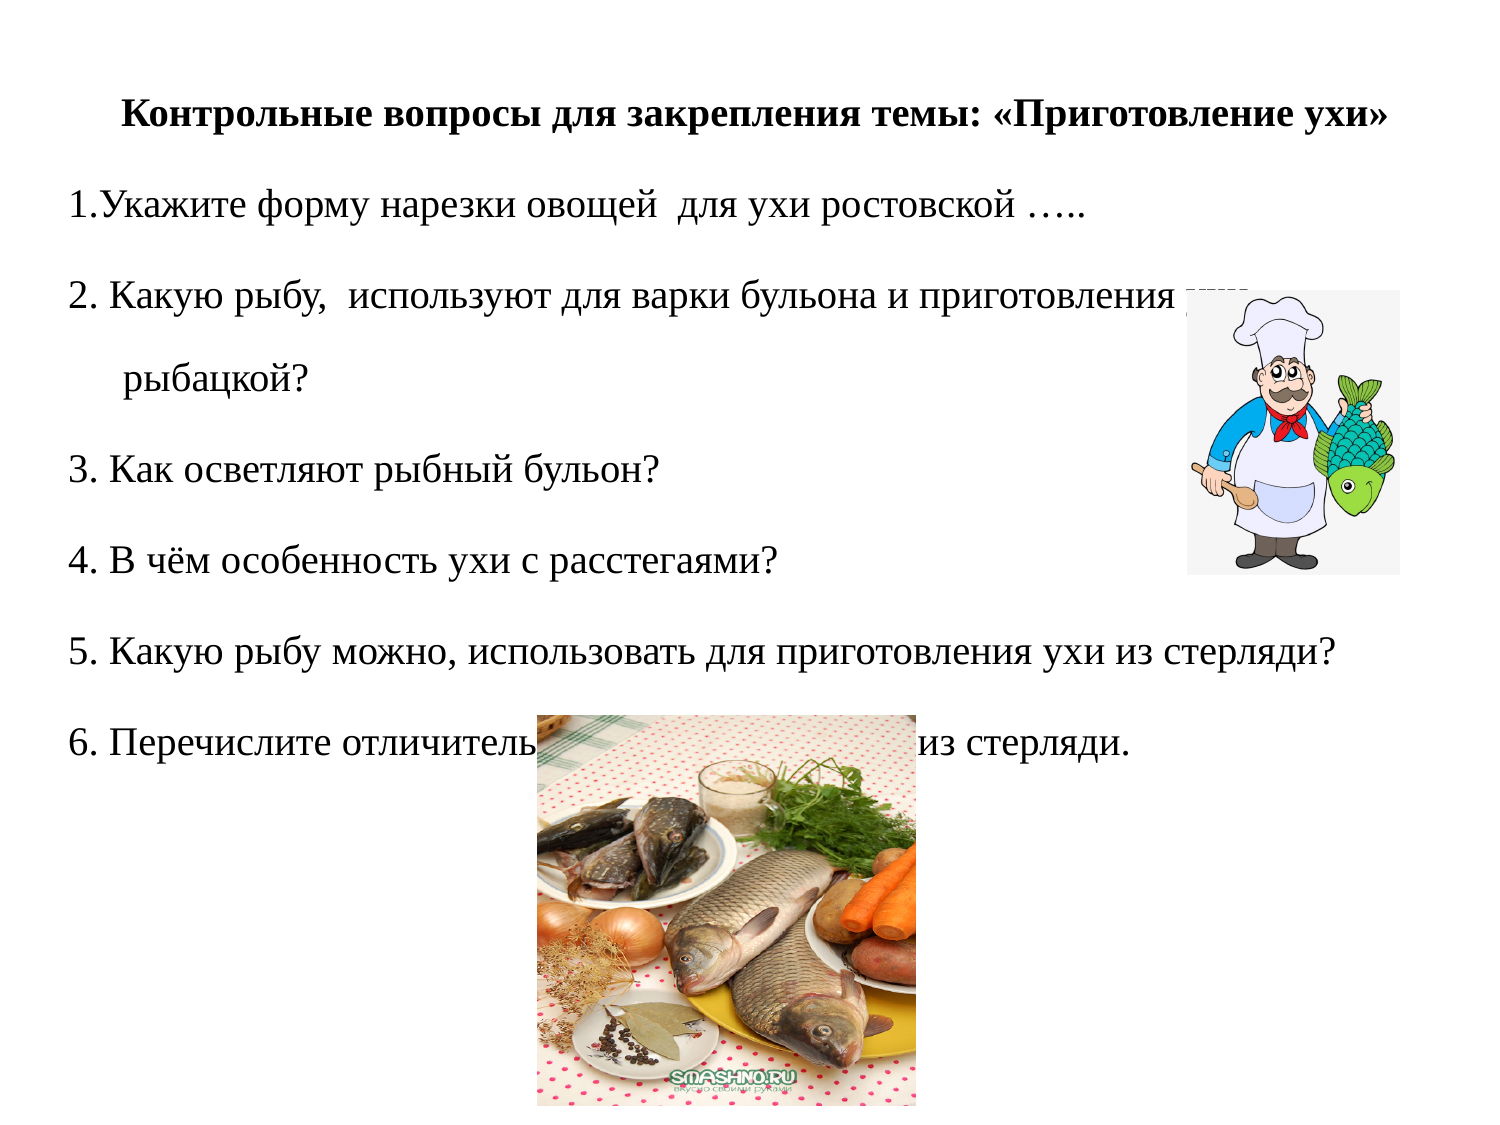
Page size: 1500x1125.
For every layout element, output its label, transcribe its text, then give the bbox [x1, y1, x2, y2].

list Контрольные вопросы для закрепления темы: «Приготовление ухи» 1.Укажите форму нарезки овощей для ухи ростовской ….. 2. Какую рыбу, используют для варки бульона и приготовления ухи рыбацкой? 3. Как осветляют рыбный бульон? 4. В чём особенность ухи с расстегаями? 5. Какую рыбу можно, использовать для приготовления ухи из стерляди? 6. Перечислите отличительные особенности ухи из стерляди. [53, 78, 1459, 870]
picture [1186, 290, 1400, 575]
picture [537, 715, 916, 1107]
